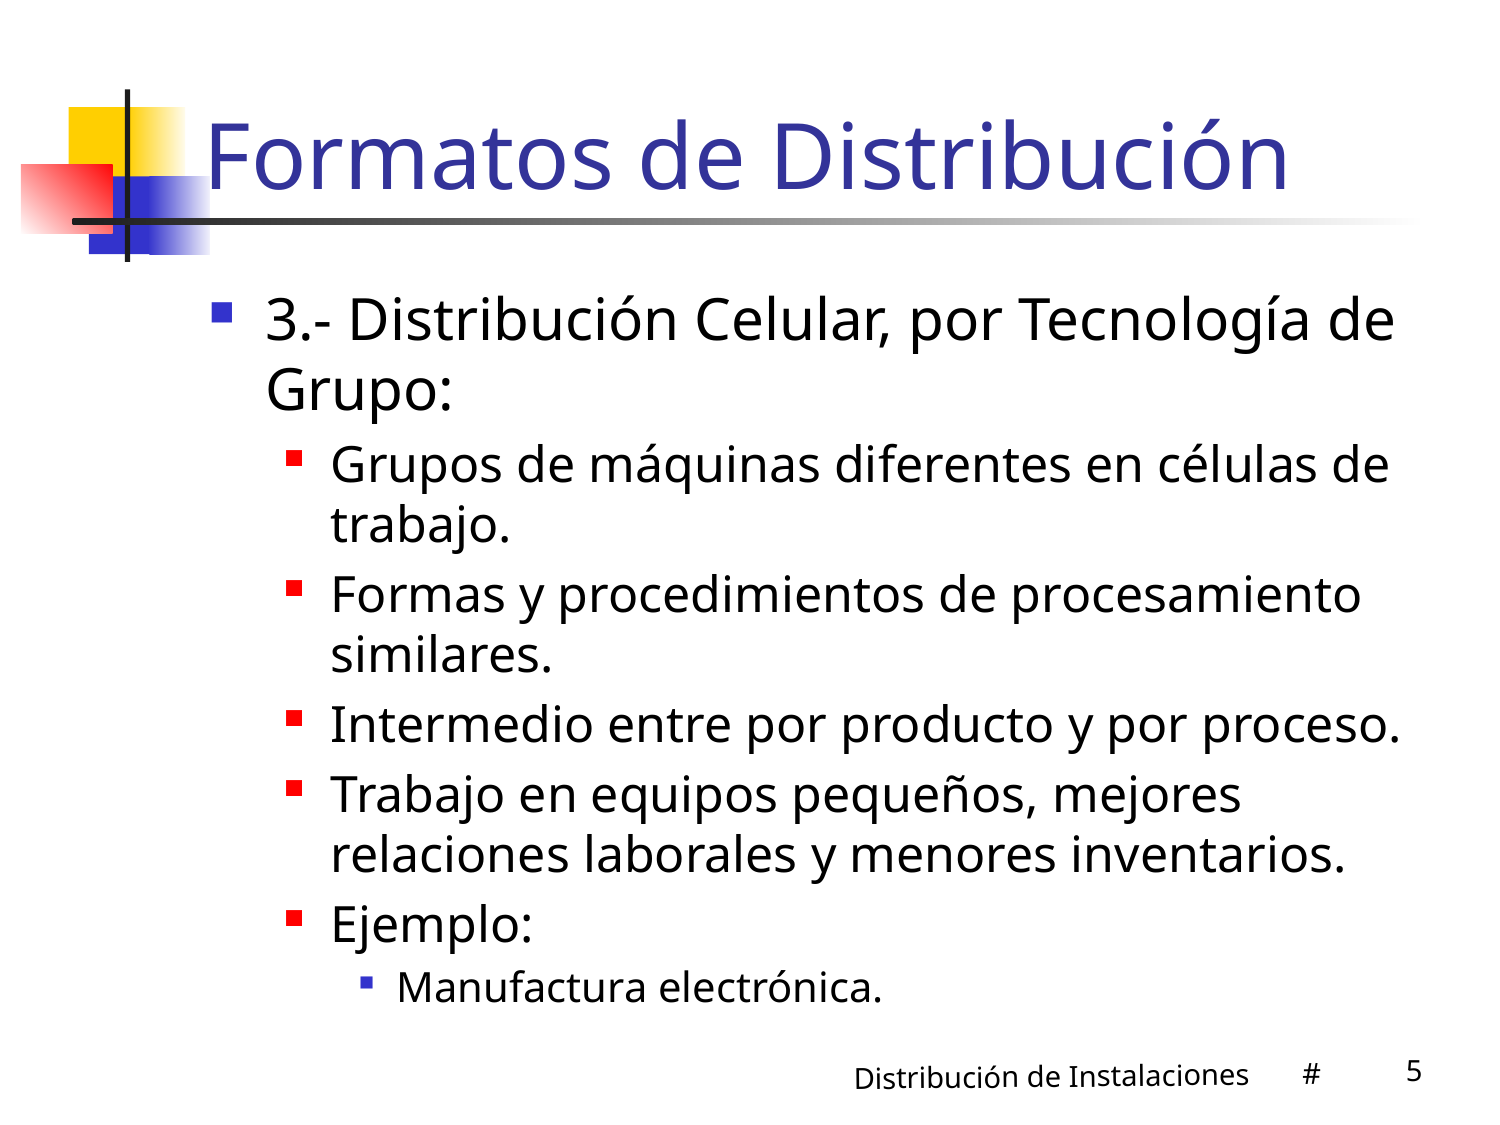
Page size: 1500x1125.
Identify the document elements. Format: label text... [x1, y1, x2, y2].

title Formatos de Distribución [188, 27, 1468, 216]
slide_number 5 [1124, 1024, 1438, 1101]
list 3.- Distribución Celular, por Tecnología de Grupo: Grupos de máquinas diferentes en células de trabajo. Formas y procedimientos de procesamiento similares. Intermedio entre por producto y por proceso. Trabajo en equipos pequeños, mejores relaciones laborales y menores inventarios. Ejemplo: Manufactura electrónica. [193, 274, 1470, 1007]
footer Distribución de Instalaciones # [761, 1028, 1414, 1110]
